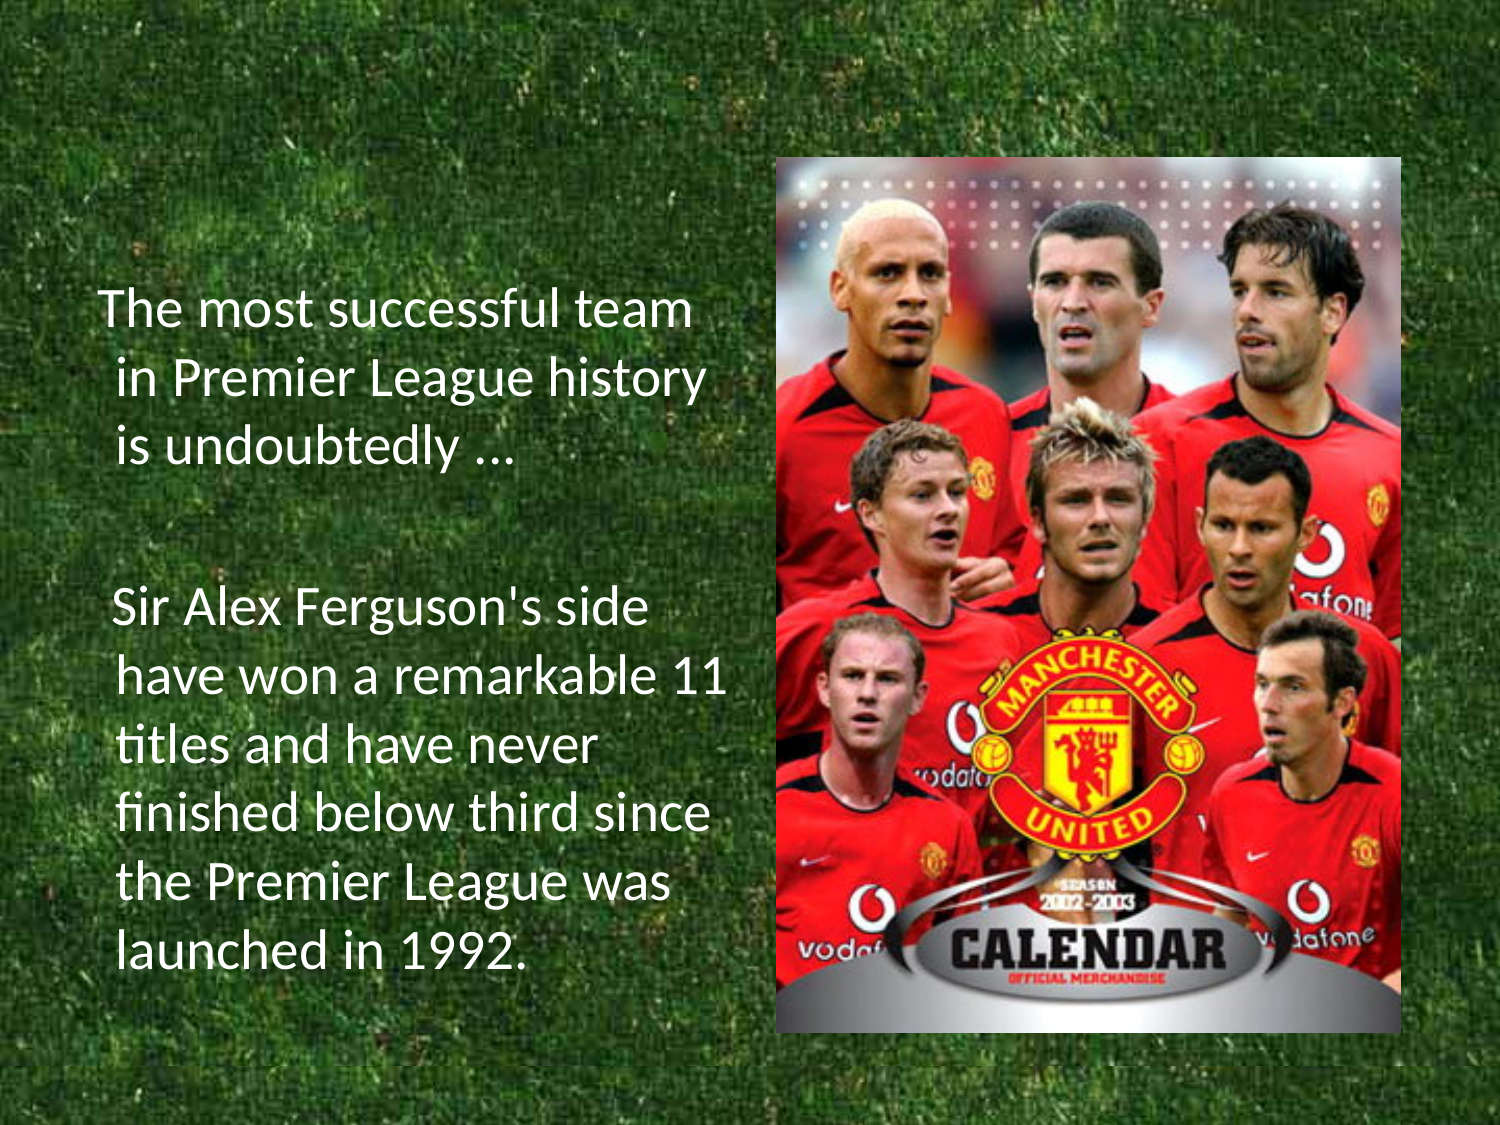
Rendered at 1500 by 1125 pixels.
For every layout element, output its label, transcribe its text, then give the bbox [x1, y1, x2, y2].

picture [0, 0, 1500, 1125]
list The most successful team in Premier League history is undoubtedly ... Sir Alex Ferguson's side have won a remarkable 11 titles and have never finished below third since the Premier League was launched in 1992. [43, 262, 756, 1005]
